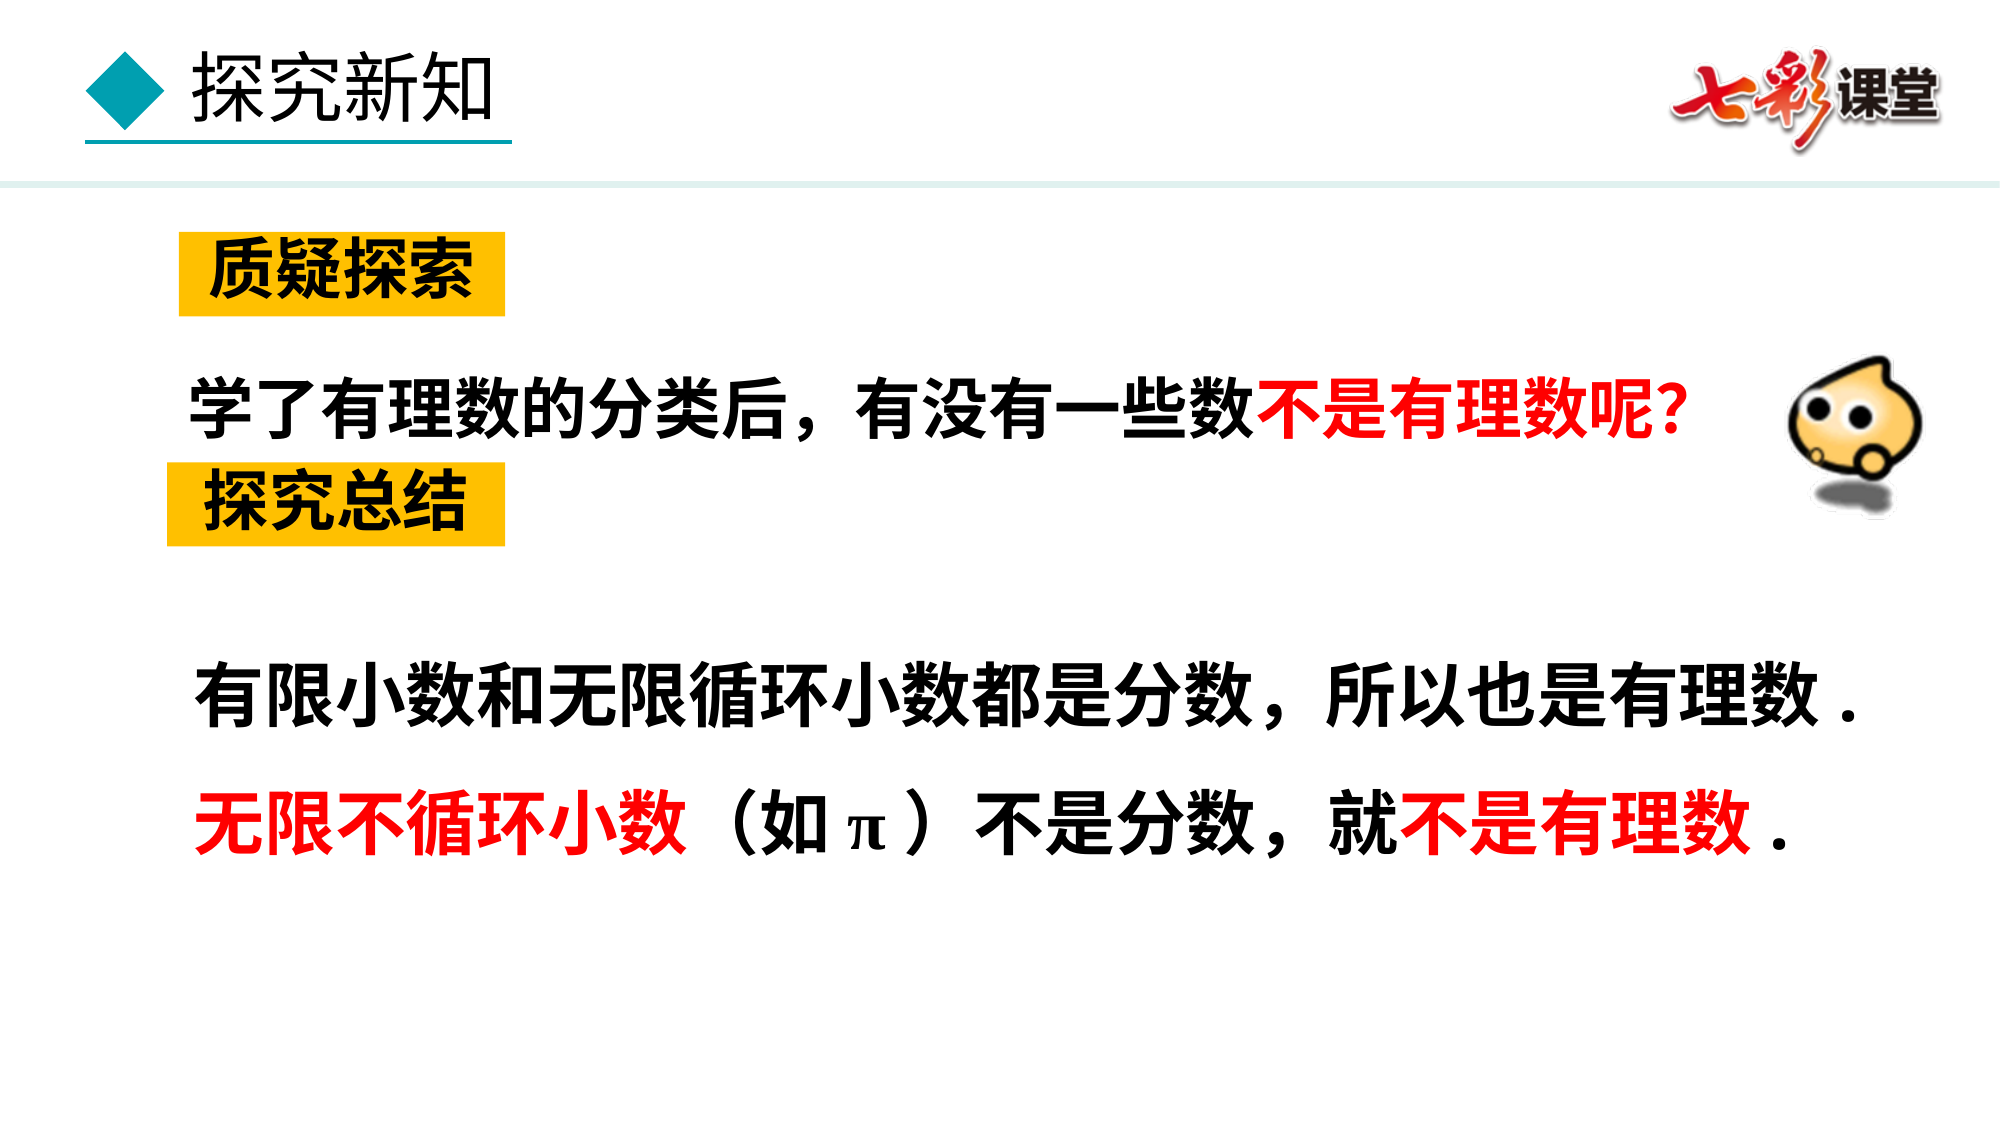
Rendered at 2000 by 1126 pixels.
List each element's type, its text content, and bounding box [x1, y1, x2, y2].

list 有限小数和无限循环小数都是分数，所以也是有理数. 无限不循环小数（如π）不是分数，就不是有理数. [178, 601, 1913, 896]
text_box 质疑探索 [178, 231, 506, 316]
text_box 学了有理数的分类后，有没有一些数不是有理数呢？ [167, 316, 1749, 463]
picture [1753, 312, 1962, 521]
title 探究总结 [167, 463, 506, 547]
picture [1666, 42, 1948, 157]
